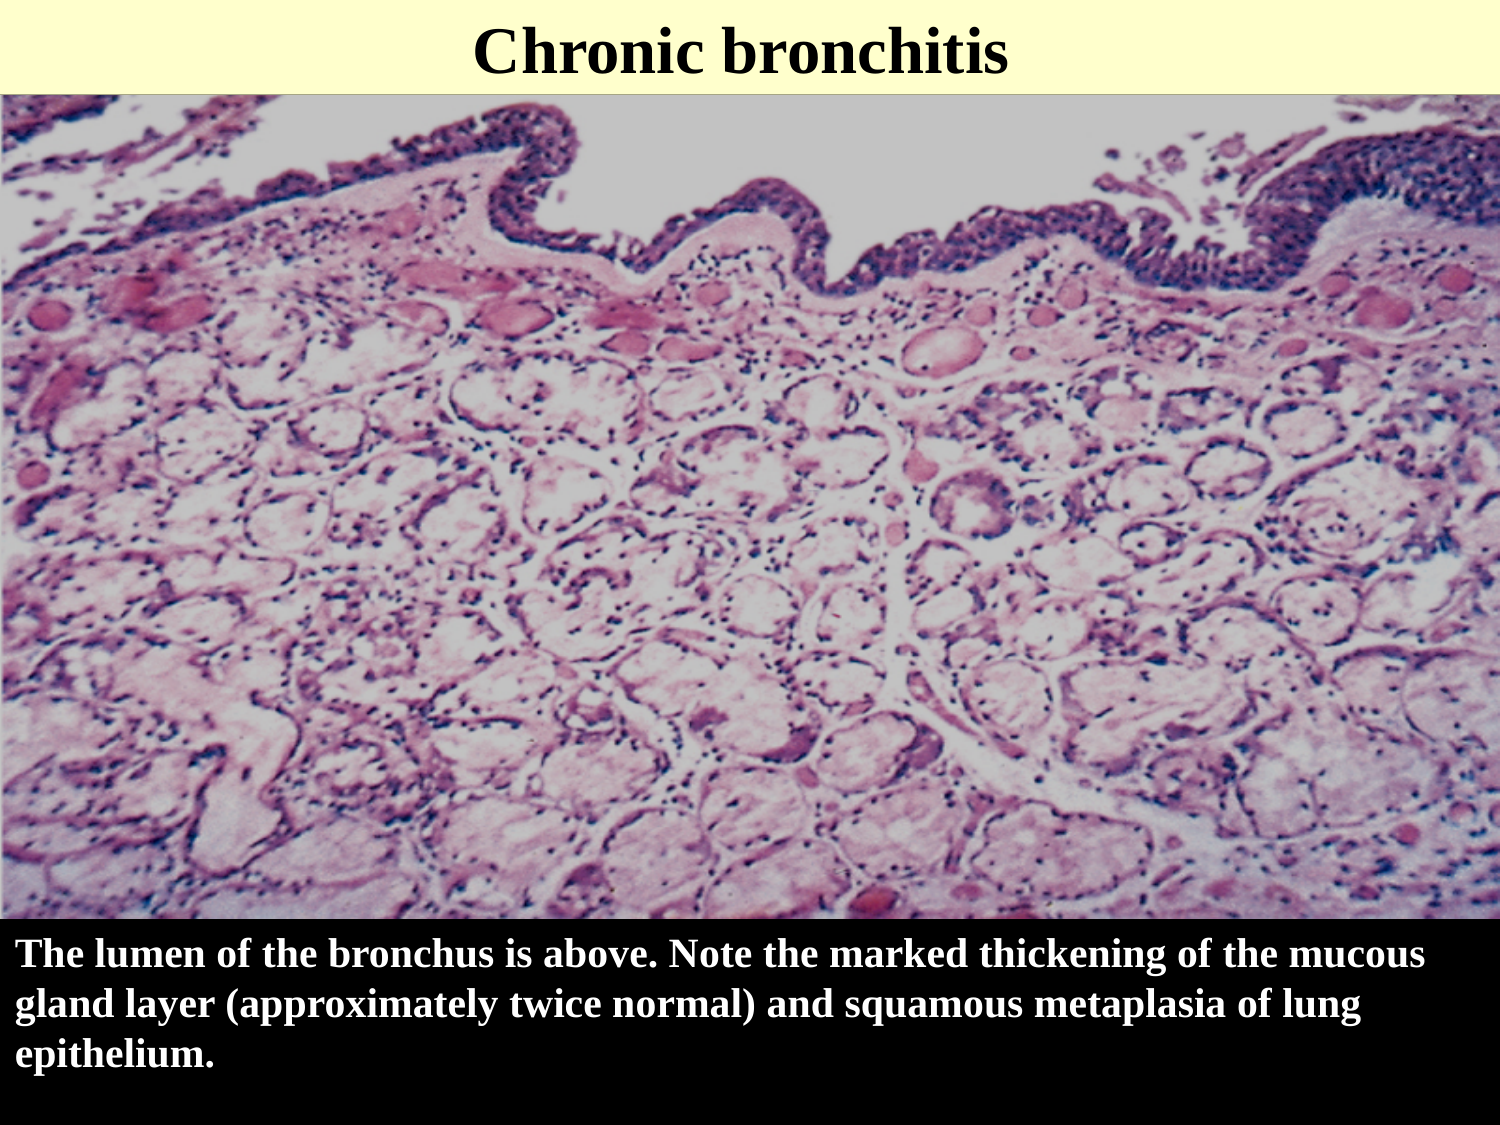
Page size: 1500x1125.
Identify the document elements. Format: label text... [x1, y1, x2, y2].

text_box The lumen of the bronchus is above. Note the marked thickening of the mucous gland layer (approximately twice normal) and squamous metaplasia of lung epithelium. [0, 925, 1500, 1084]
picture [0, 95, 1500, 919]
text_box Chronic bronchitis [0, 0, 1500, 95]
